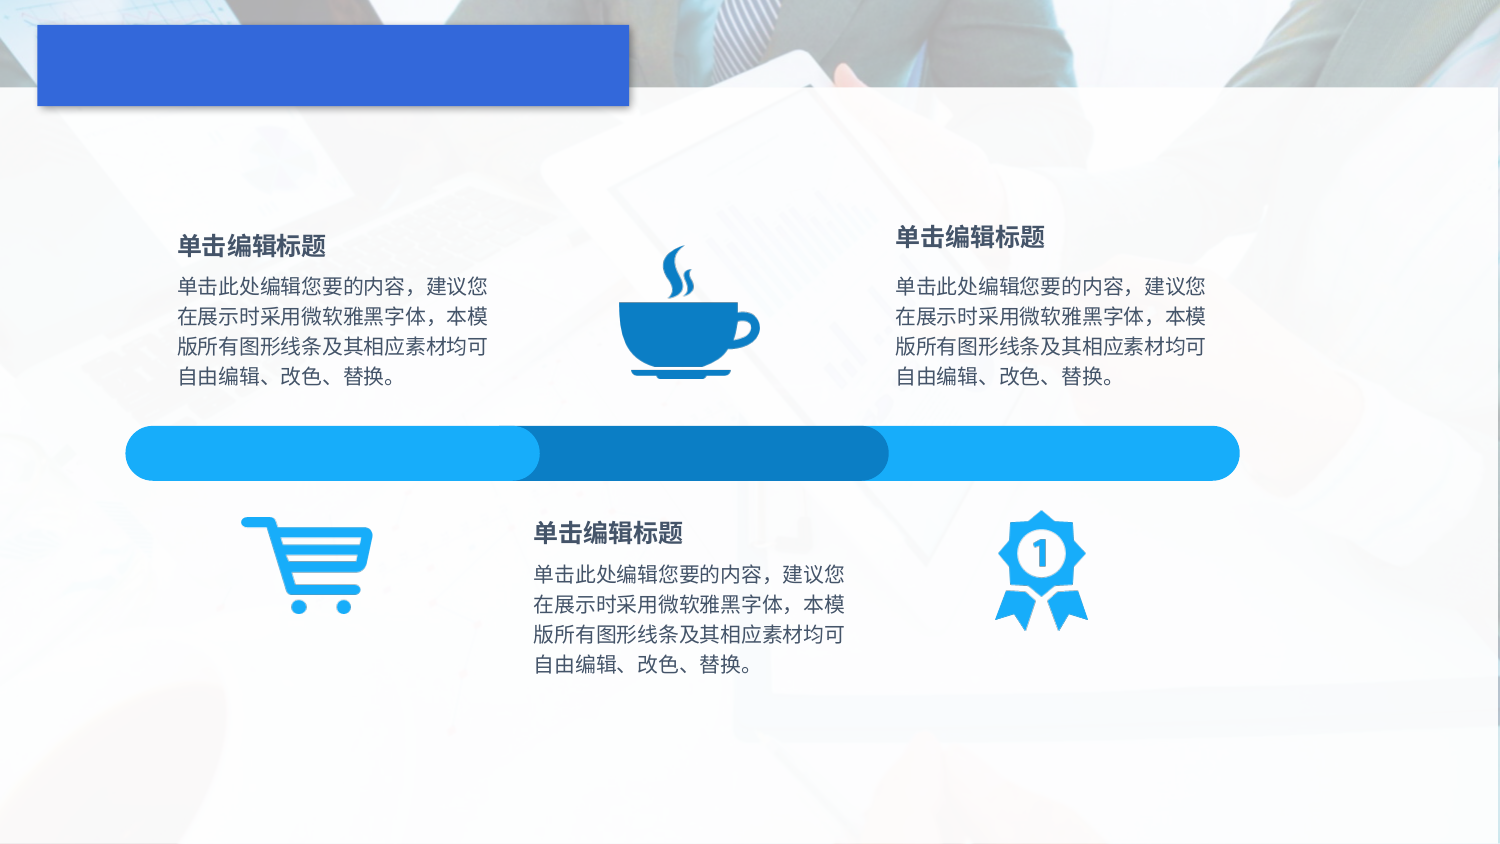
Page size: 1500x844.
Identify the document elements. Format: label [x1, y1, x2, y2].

text_box [177, 230, 496, 397]
picture [995, 510, 1088, 631]
picture [241, 517, 373, 614]
text_box [125, 425, 540, 481]
text_box [895, 221, 1214, 397]
text_box [864, 425, 1240, 481]
text_box [515, 425, 889, 481]
text_box [533, 517, 852, 685]
picture [619, 245, 760, 379]
